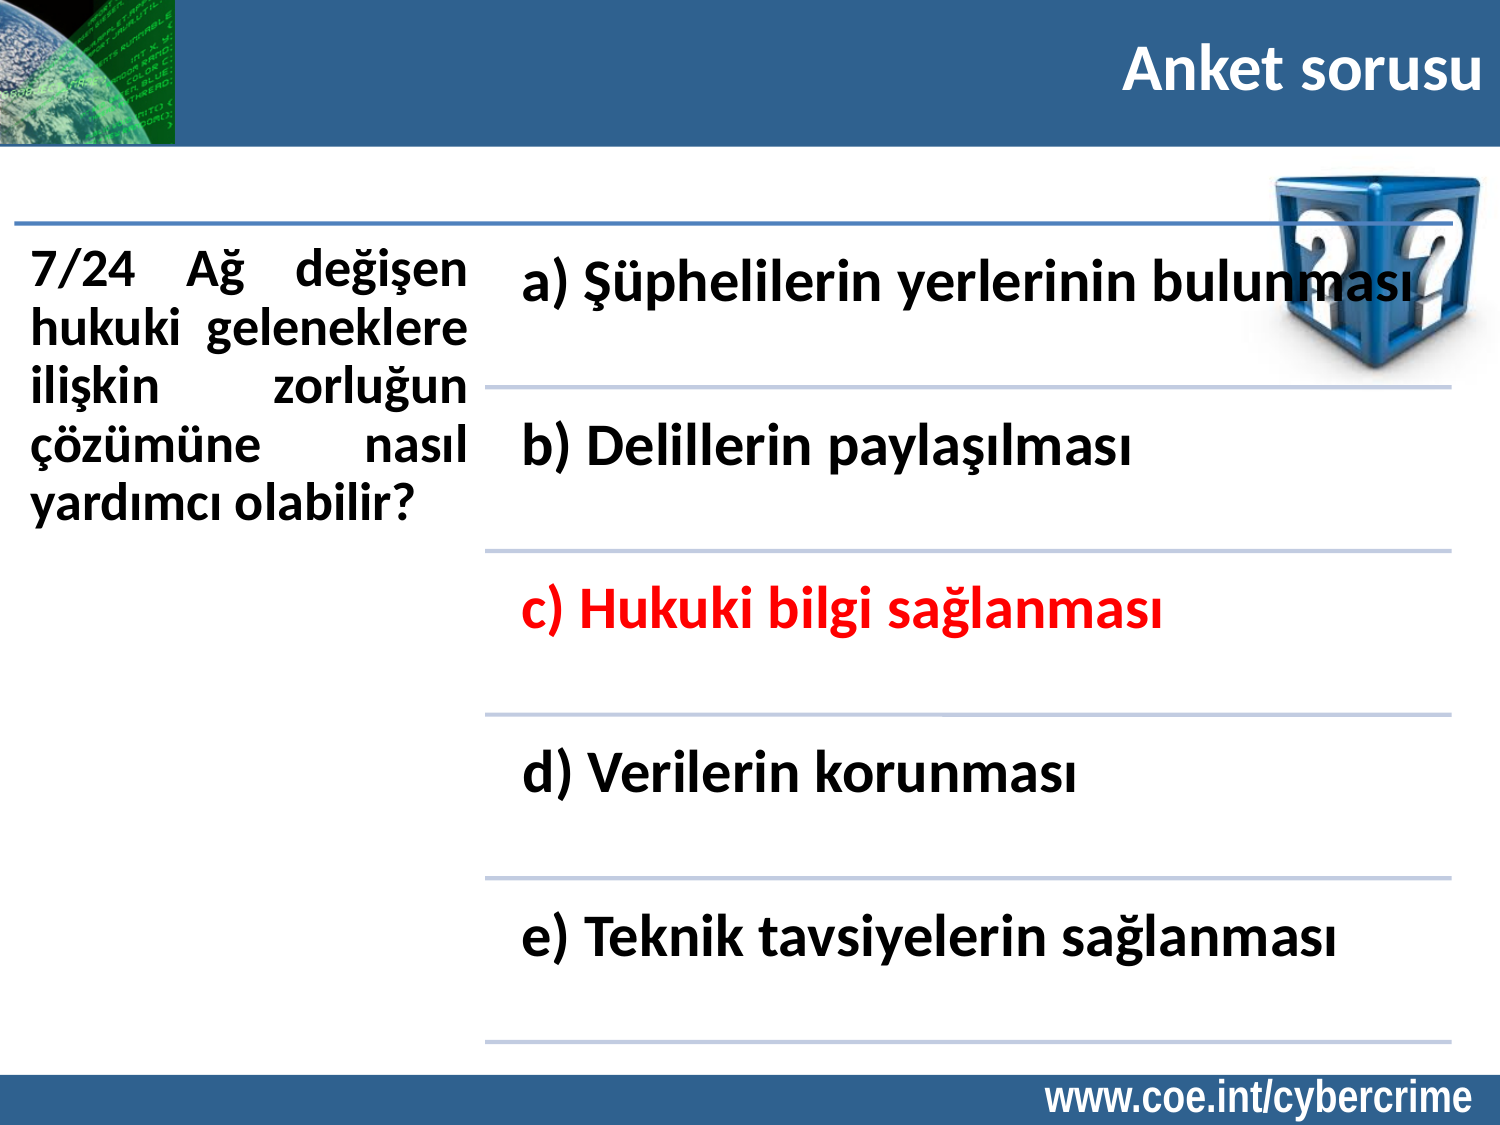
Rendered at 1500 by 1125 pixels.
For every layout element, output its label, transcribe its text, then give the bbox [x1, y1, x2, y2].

text_box Anket sorusu [177, 0, 1500, 149]
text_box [14, 222, 1454, 1053]
text_box [0, 1073, 1030, 1125]
text_box www.coe.int/cybercrime [1030, 1059, 1500, 1125]
picture [1227, 115, 1500, 406]
picture [0, 0, 175, 144]
